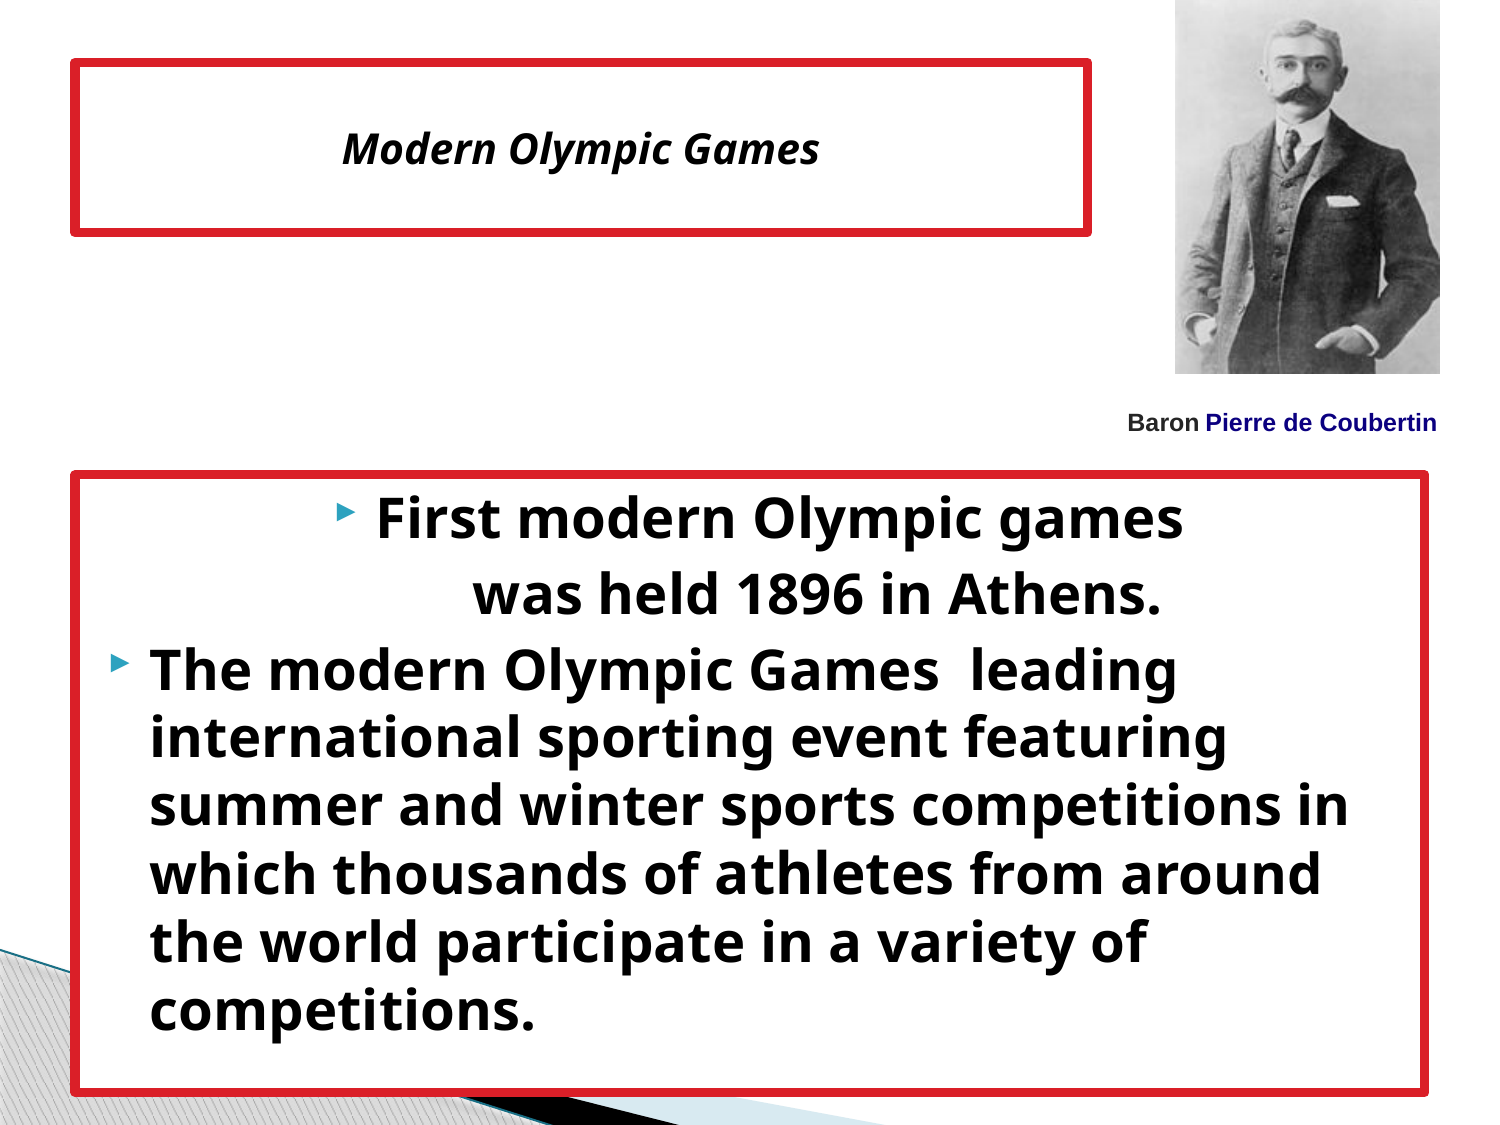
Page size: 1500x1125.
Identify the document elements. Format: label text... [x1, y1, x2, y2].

text_box Baron Pierre de Coubertin [1112, 398, 1500, 444]
list First modern Olympic games was held 1896 in Athens. The modern Olympic Games leading international sporting event featuring summer and winter sports competitions in which thousands of athletes from around the world participate in a variety of competitions. [70, 470, 1429, 1097]
picture [1174, 0, 1441, 375]
title Modern Olympic Games [70, 58, 1092, 237]
